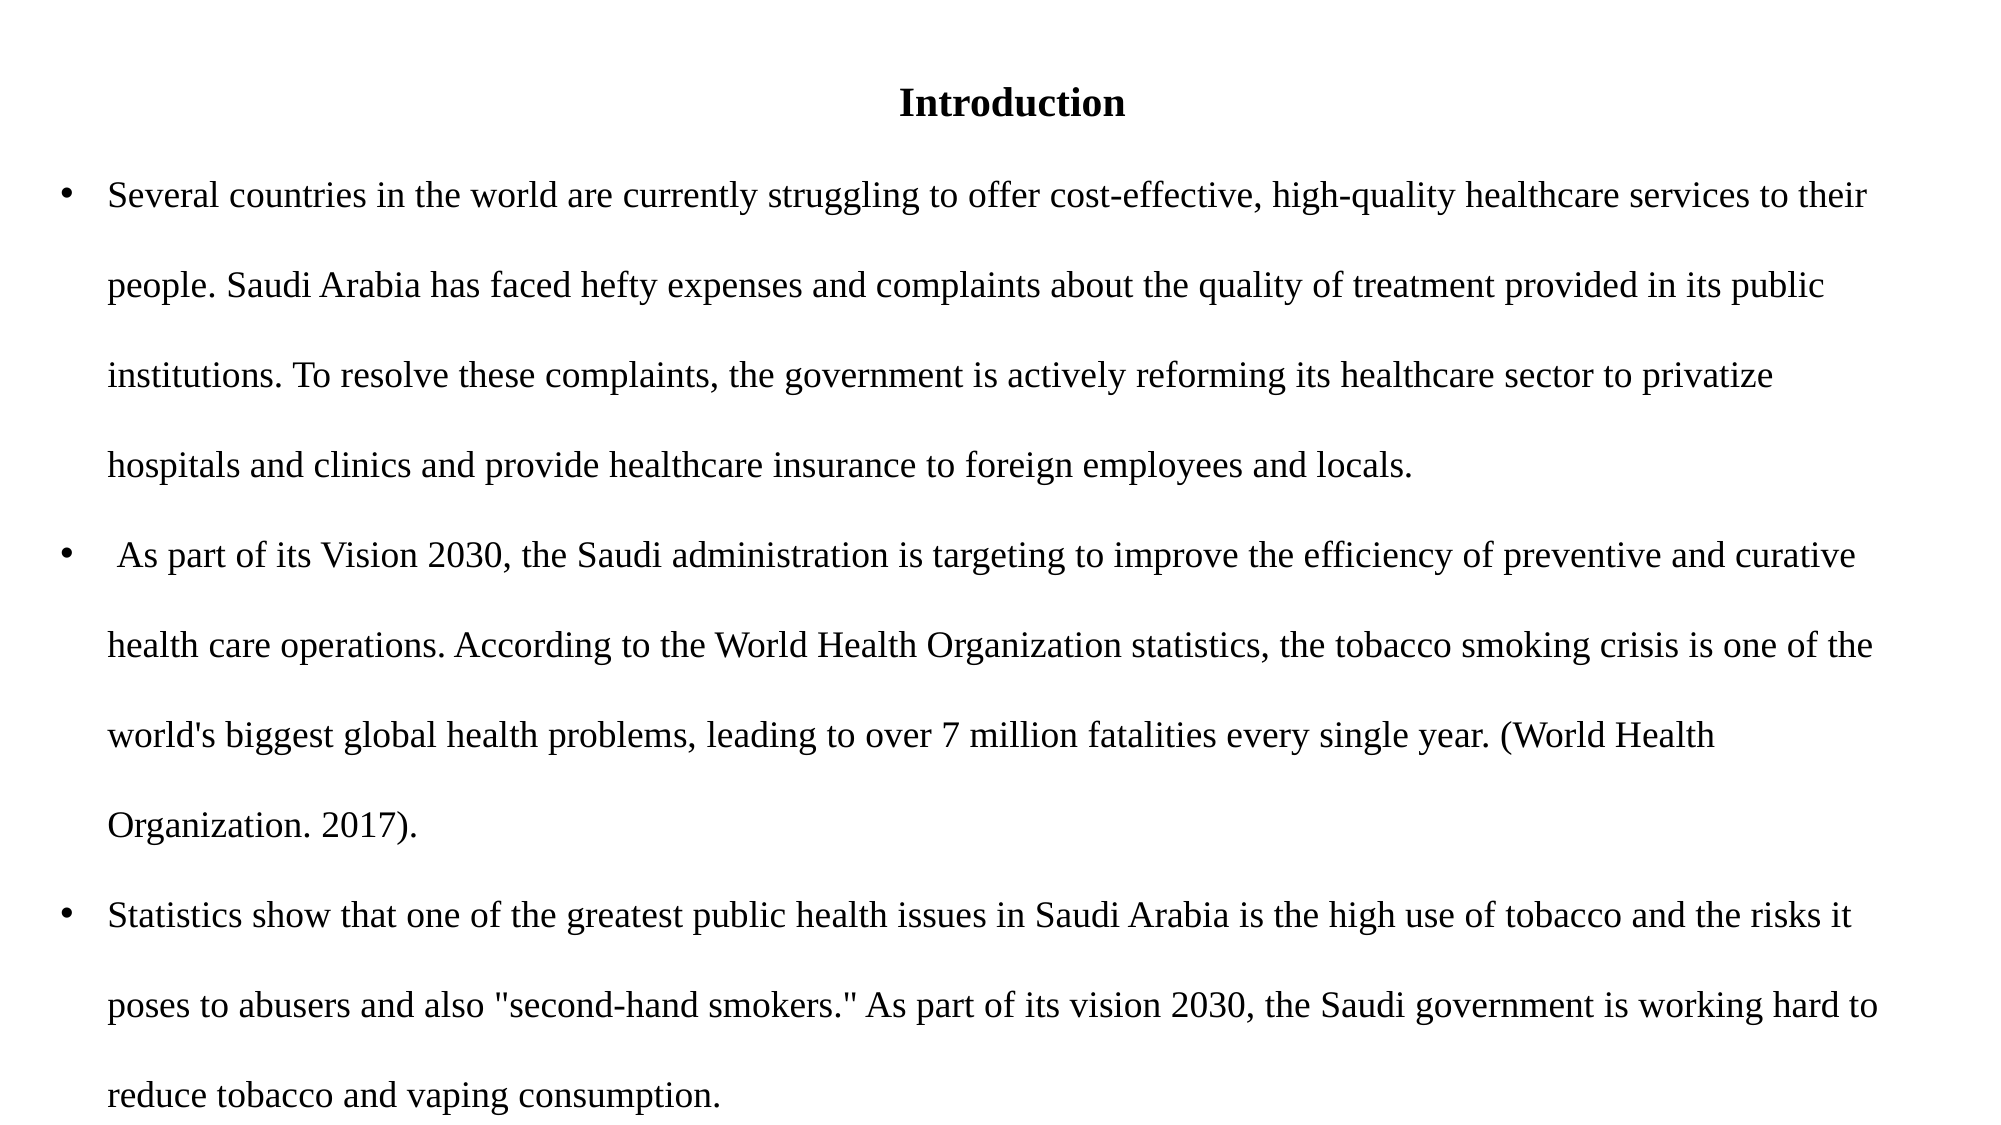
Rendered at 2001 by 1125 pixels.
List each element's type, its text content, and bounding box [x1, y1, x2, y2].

text_box Introduction Several countries in the world are currently struggling to offer cost-effective, high-quality healthcare services to their people. Saudi Arabia has faced hefty expenses and complaints about the quality of treatment provided in its public institutions. To resolve these complaints, the government is actively reforming its healthcare sector to privatize hospitals and clinics and provide healthcare insurance to foreign employees and locals. As part of its Vision 2030, the Saudi administration is targeting to improve the efficiency of preventive and curative health care operations. According to the World Health Organization statistics, the tobacco smoking crisis is one of the world's biggest global health problems, leading to over 7 million fatalities every single year. (World Health Organization. 2017). Statistics show that one of the greatest public health issues in Saudi Arabia is the high use of tobacco and the risks it poses to abusers and also "second-hand smokers." As part of its vision 2030, the Saudi government is working hard to reduce tobacco and vaping consumption. [45, 17, 1905, 1123]
